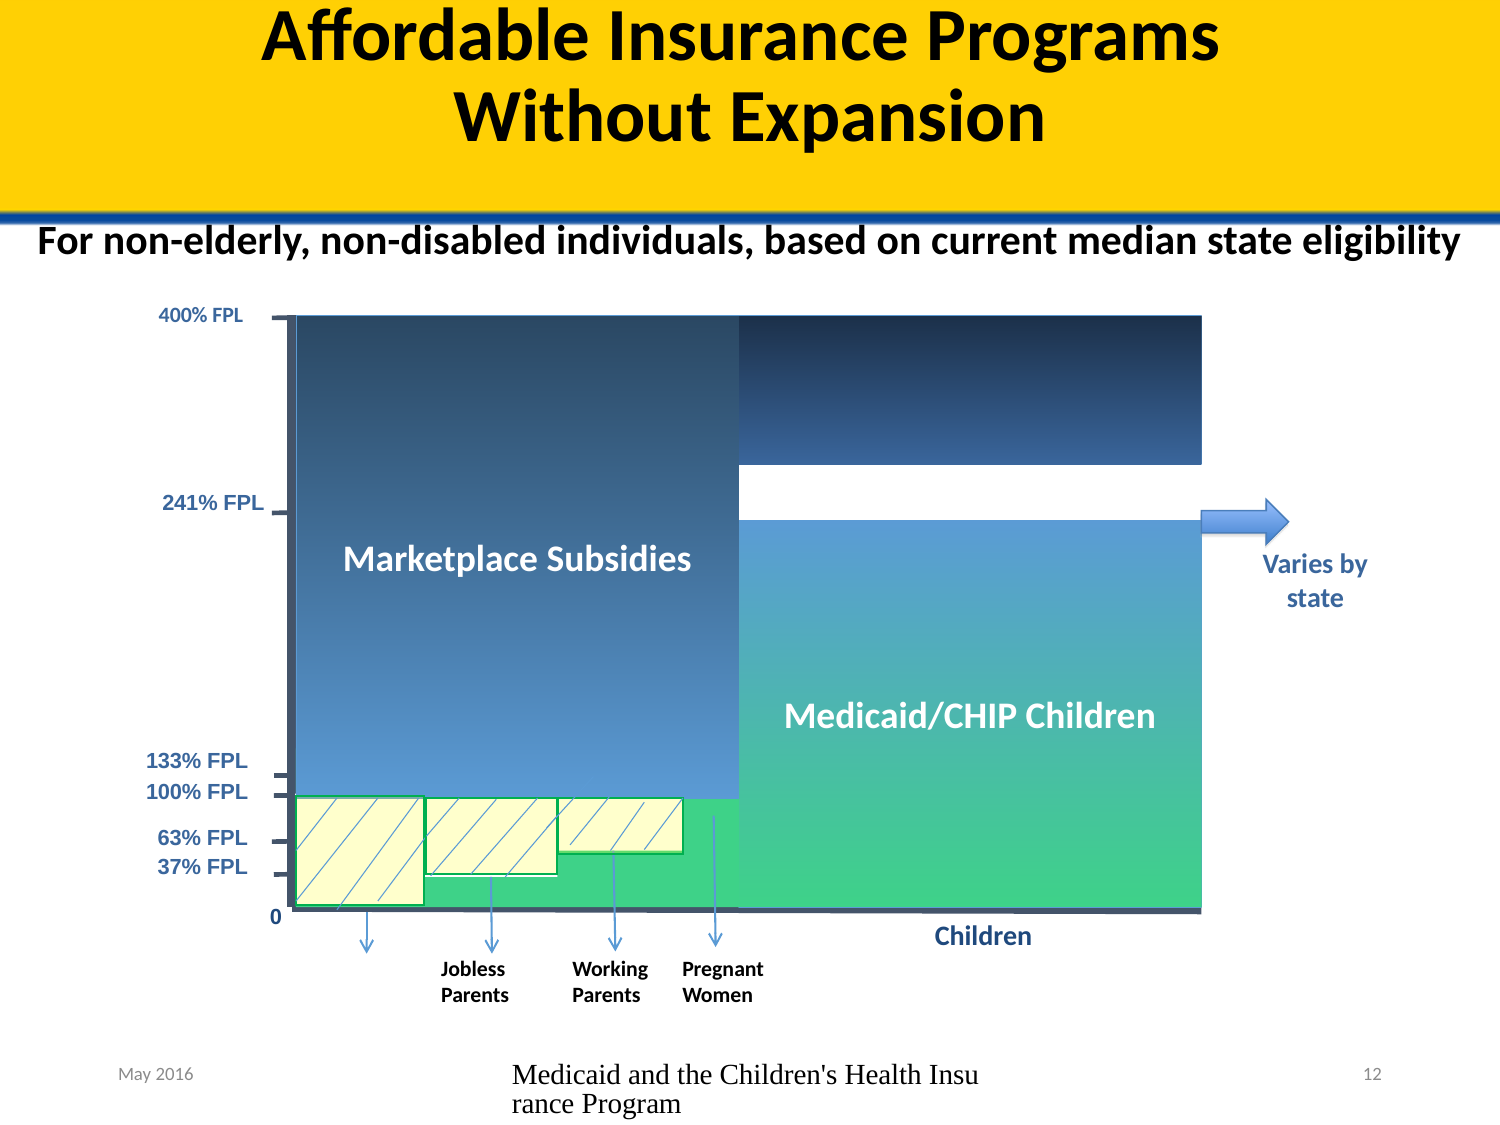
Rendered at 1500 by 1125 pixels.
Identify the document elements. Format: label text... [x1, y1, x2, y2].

slide_number 12 [1059, 1043, 1397, 1103]
title Affordable Insurance Programs Without Expansion [103, 2, 1397, 161]
footer Medicaid and the Children's Health Insurance Program [496, 1043, 1004, 1103]
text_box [0, 205, 1500, 1043]
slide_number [103, 1043, 441, 1103]
picture [0, 1043, 1500, 1125]
picture [0, 0, 1500, 205]
